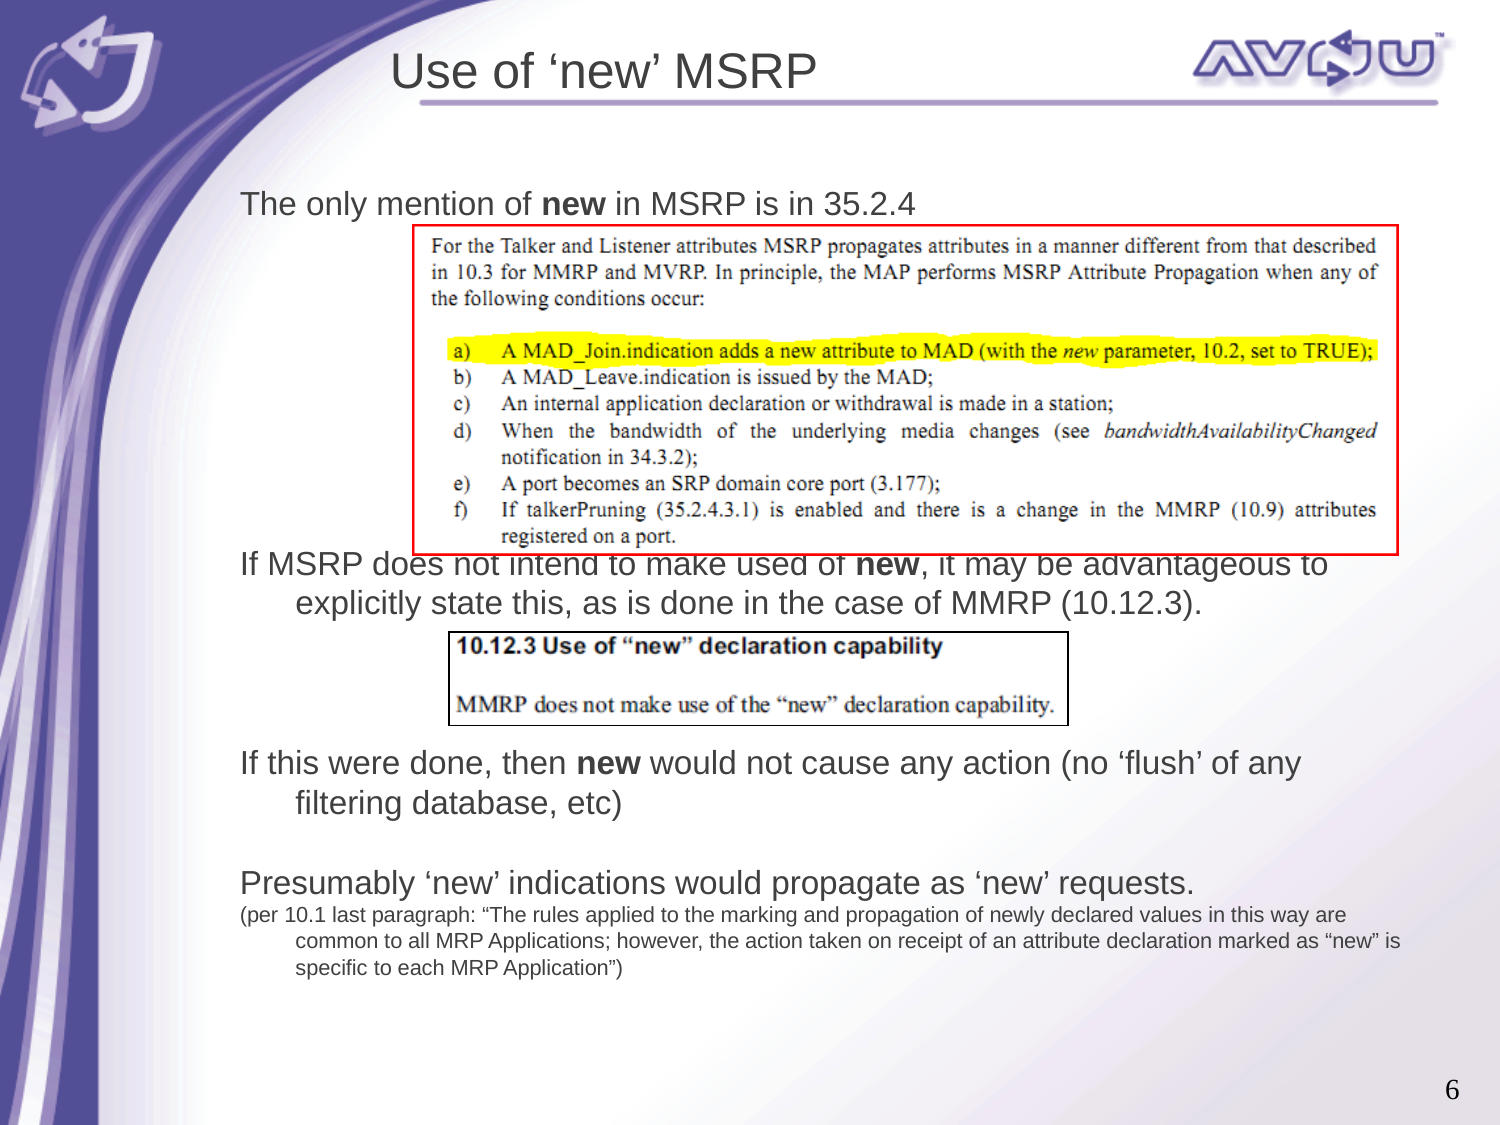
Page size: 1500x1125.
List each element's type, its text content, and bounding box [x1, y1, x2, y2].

slide_number 6 [1124, 1062, 1475, 1125]
text_box Use of ‘new’ MSRP [374, 0, 1500, 138]
picture [0, 0, 1500, 1125]
text_box The only mention of new in MSRP is in 35.2.4 If MSRP does not intend to make used of new, it may be advantageous to explicitly state this, as is done in the case of MMRP (10.12.3). If this were done, then new would not cause any action (no ‘flush’ of any filtering database, etc) Presumably ‘new’ indications would propagate as ‘new’ requests. (per 10.1 last paragraph: “The rules applied to the marking and propagation of newly declared values in this way are common to all MRP Applications; however, the action taken on receipt of an attribute declaration marked as “new” is specific to each MRP Application”) [224, 174, 1425, 1000]
